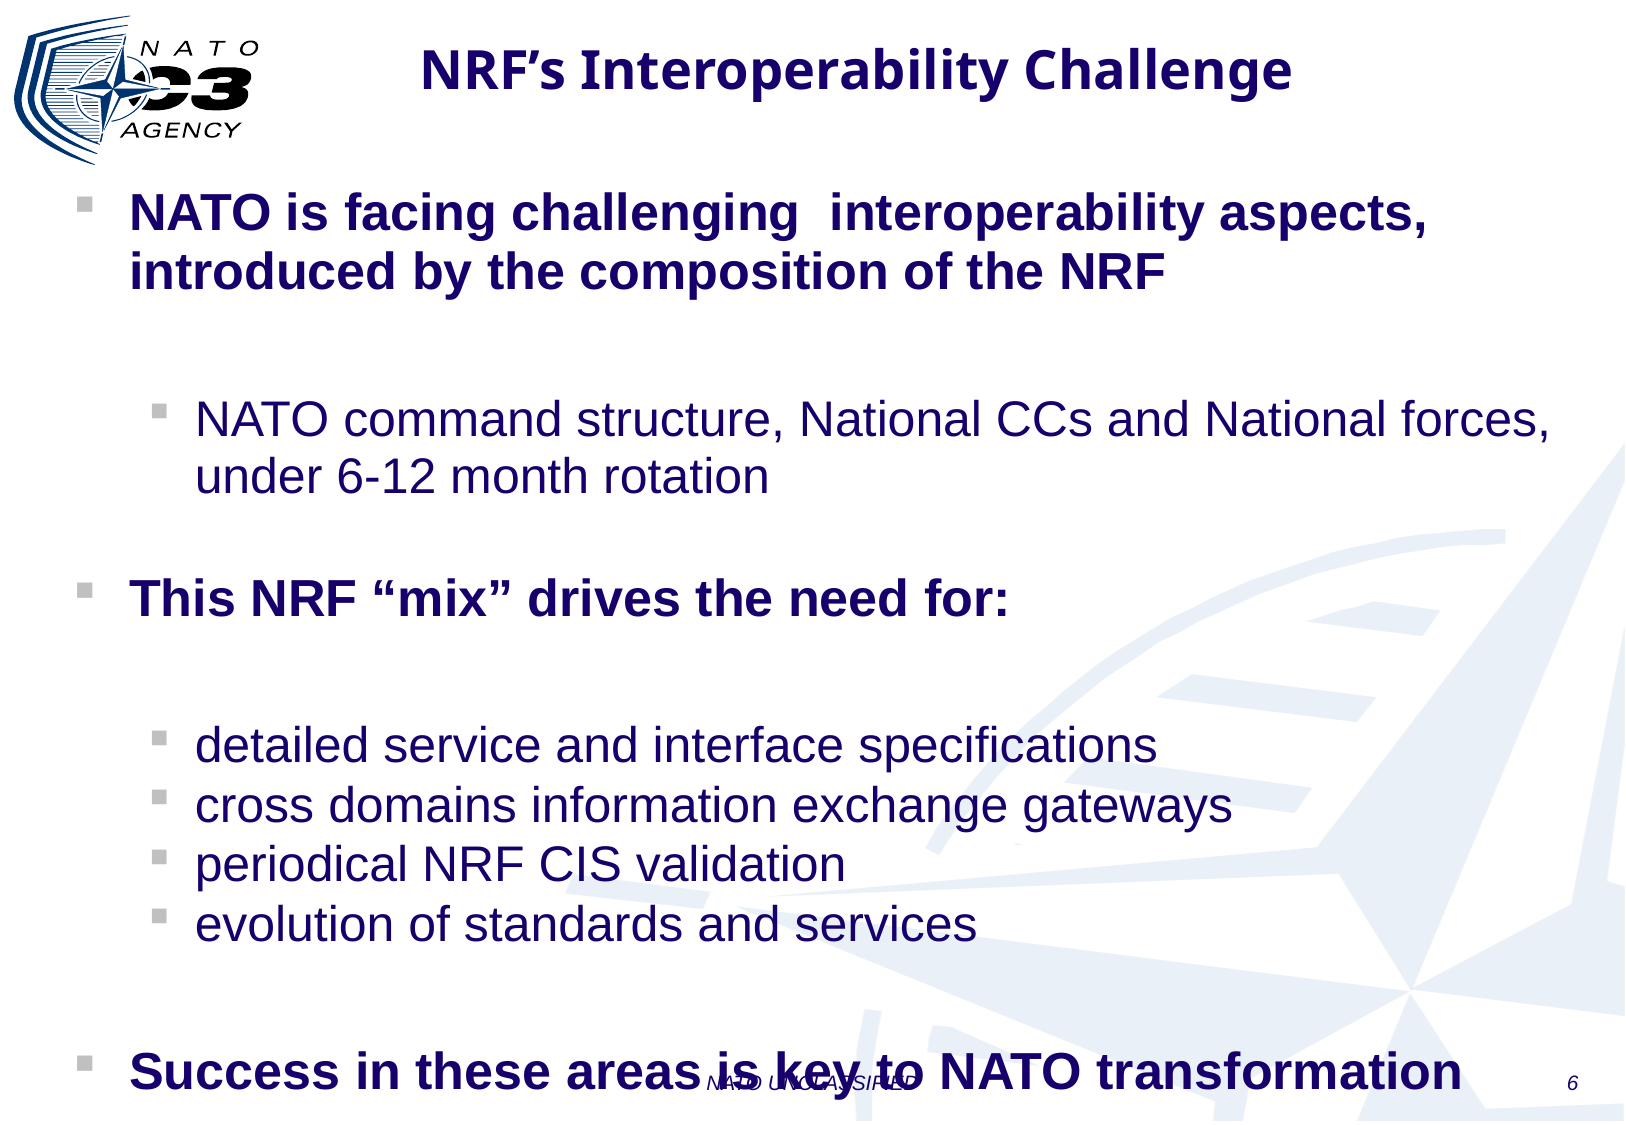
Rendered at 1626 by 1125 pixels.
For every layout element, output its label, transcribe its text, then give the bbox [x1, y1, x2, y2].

title NRF’s Interoperability Challenge [94, 12, 1625, 130]
list NATO is facing challenging interoperability aspects, introduced by the composition of the NRF NATO command structure, National CCs and National forces, under 6-12 month rotation This NRF “mix” drives the need for: detailed service and interface specifications cross domains information exchange gateways periodical NRF CIS validation evolution of standards and services Success in these areas is key to NATO transformation [63, 176, 1584, 1041]
slide_number 6 [1213, 1024, 1594, 1103]
footer NATO UNCLASSIFIED [554, 1024, 1071, 1103]
